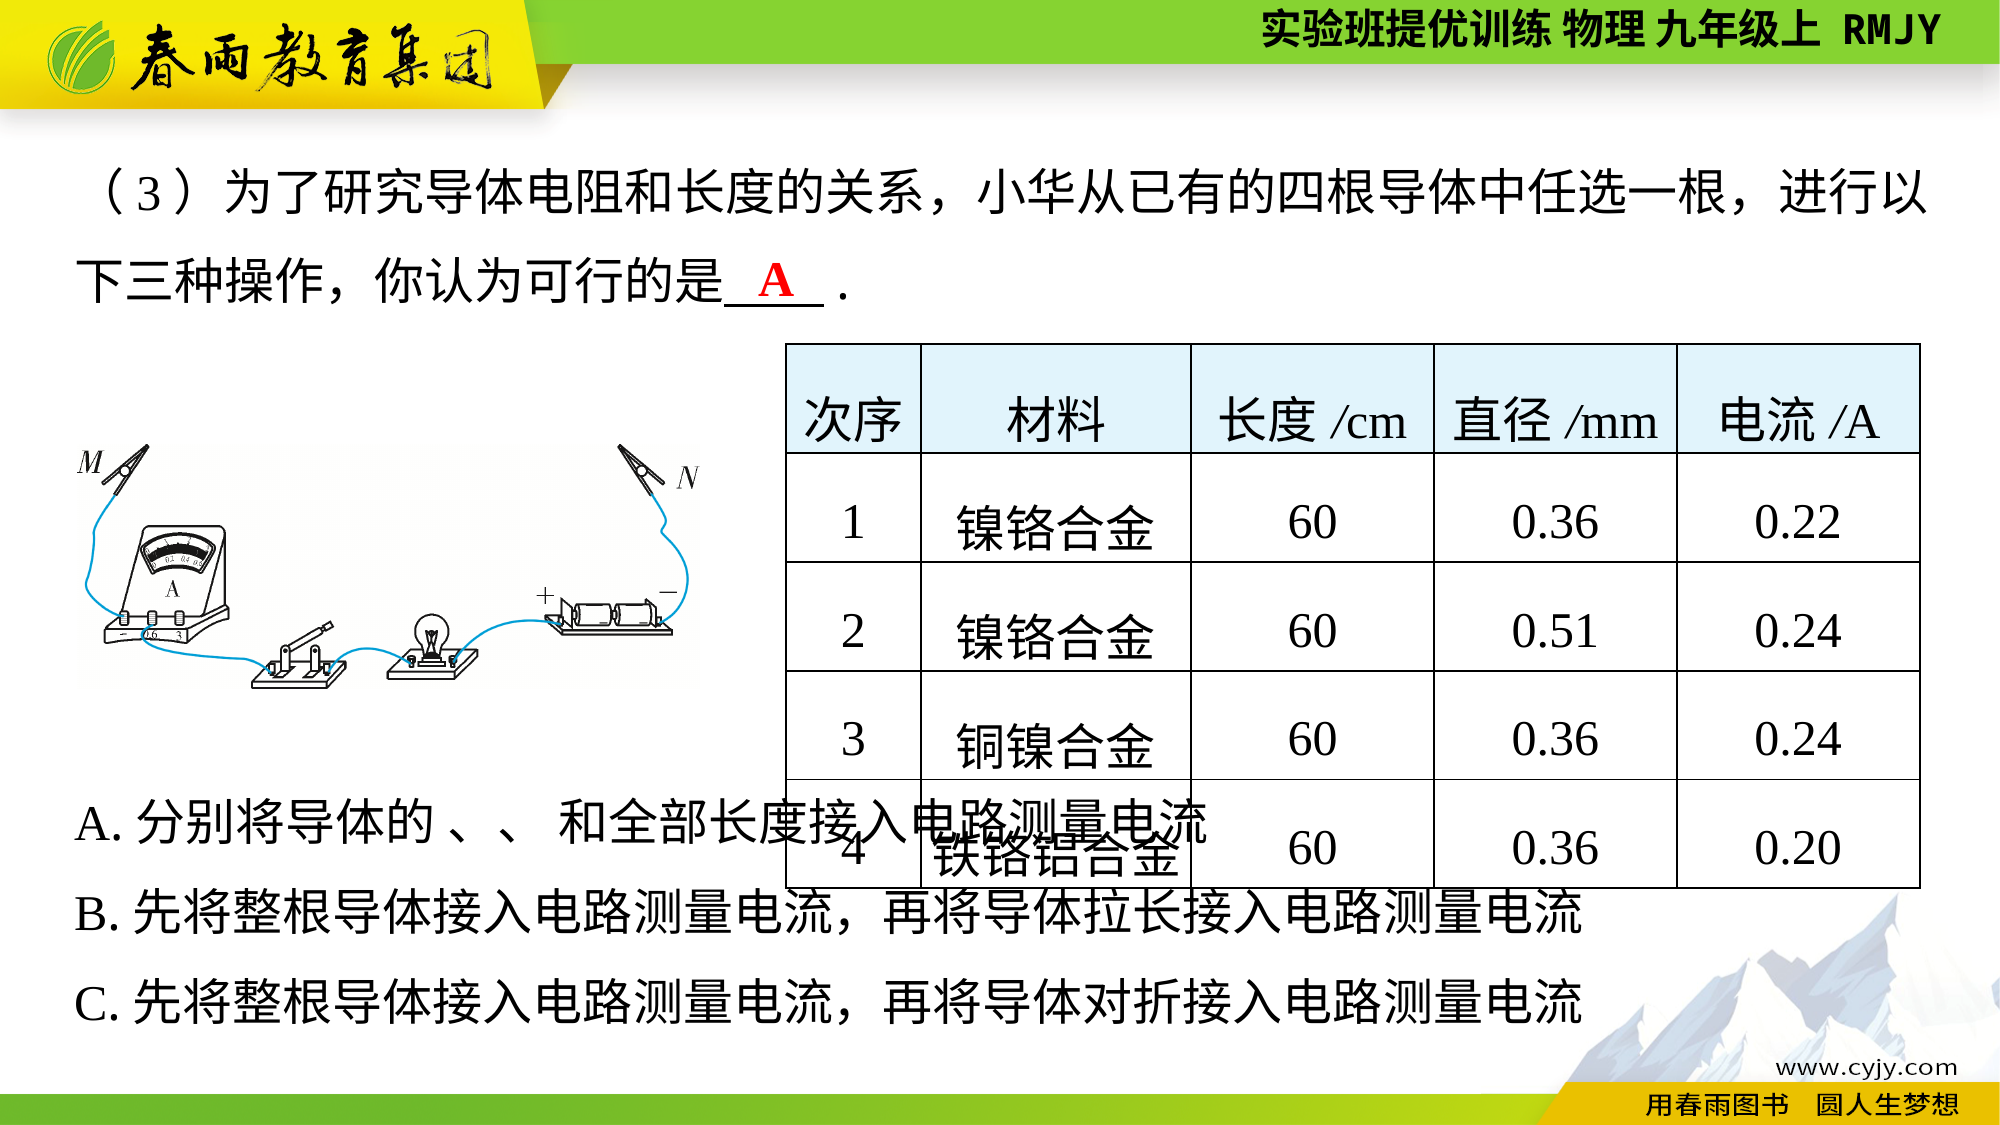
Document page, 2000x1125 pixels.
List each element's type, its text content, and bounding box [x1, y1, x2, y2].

table_cell 4 [787, 780, 920, 887]
picture [0, 0, 2000, 1125]
table_header 长度/cm [1192, 345, 1433, 452]
table_cell 1 [787, 454, 920, 561]
table_cell 60 [1192, 563, 1433, 670]
table_header 次序 [787, 345, 920, 452]
table_cell 3 [787, 672, 920, 779]
text_box A [743, 209, 810, 315]
table_cell 0.36 [1435, 454, 1676, 561]
table_header 材料 [922, 345, 1190, 452]
table_cell 铁铬铝合金 [922, 780, 1190, 887]
table_cell 0.51 [1435, 563, 1676, 670]
table_cell 0.24 [1678, 672, 1919, 779]
table_cell 0.22 [1678, 454, 1919, 561]
table_cell 2 [787, 563, 920, 670]
table_header 电流/A [1678, 345, 1919, 452]
table_cell 0.24 [1678, 563, 1919, 670]
table_cell 镍铬合金 [922, 563, 1190, 670]
table_cell 60 [1192, 780, 1433, 887]
table_cell 60 [1192, 672, 1433, 779]
table_cell 镍铬合金 [922, 454, 1190, 561]
table_cell 铜镍合金 [922, 672, 1190, 779]
table_cell 60 [1192, 454, 1433, 561]
table_header 直径/mm [1435, 345, 1676, 452]
table_cell 0.20 [1678, 780, 1919, 887]
table_cell 0.36 [1435, 780, 1676, 887]
table_cell 0.36 [1435, 672, 1676, 779]
